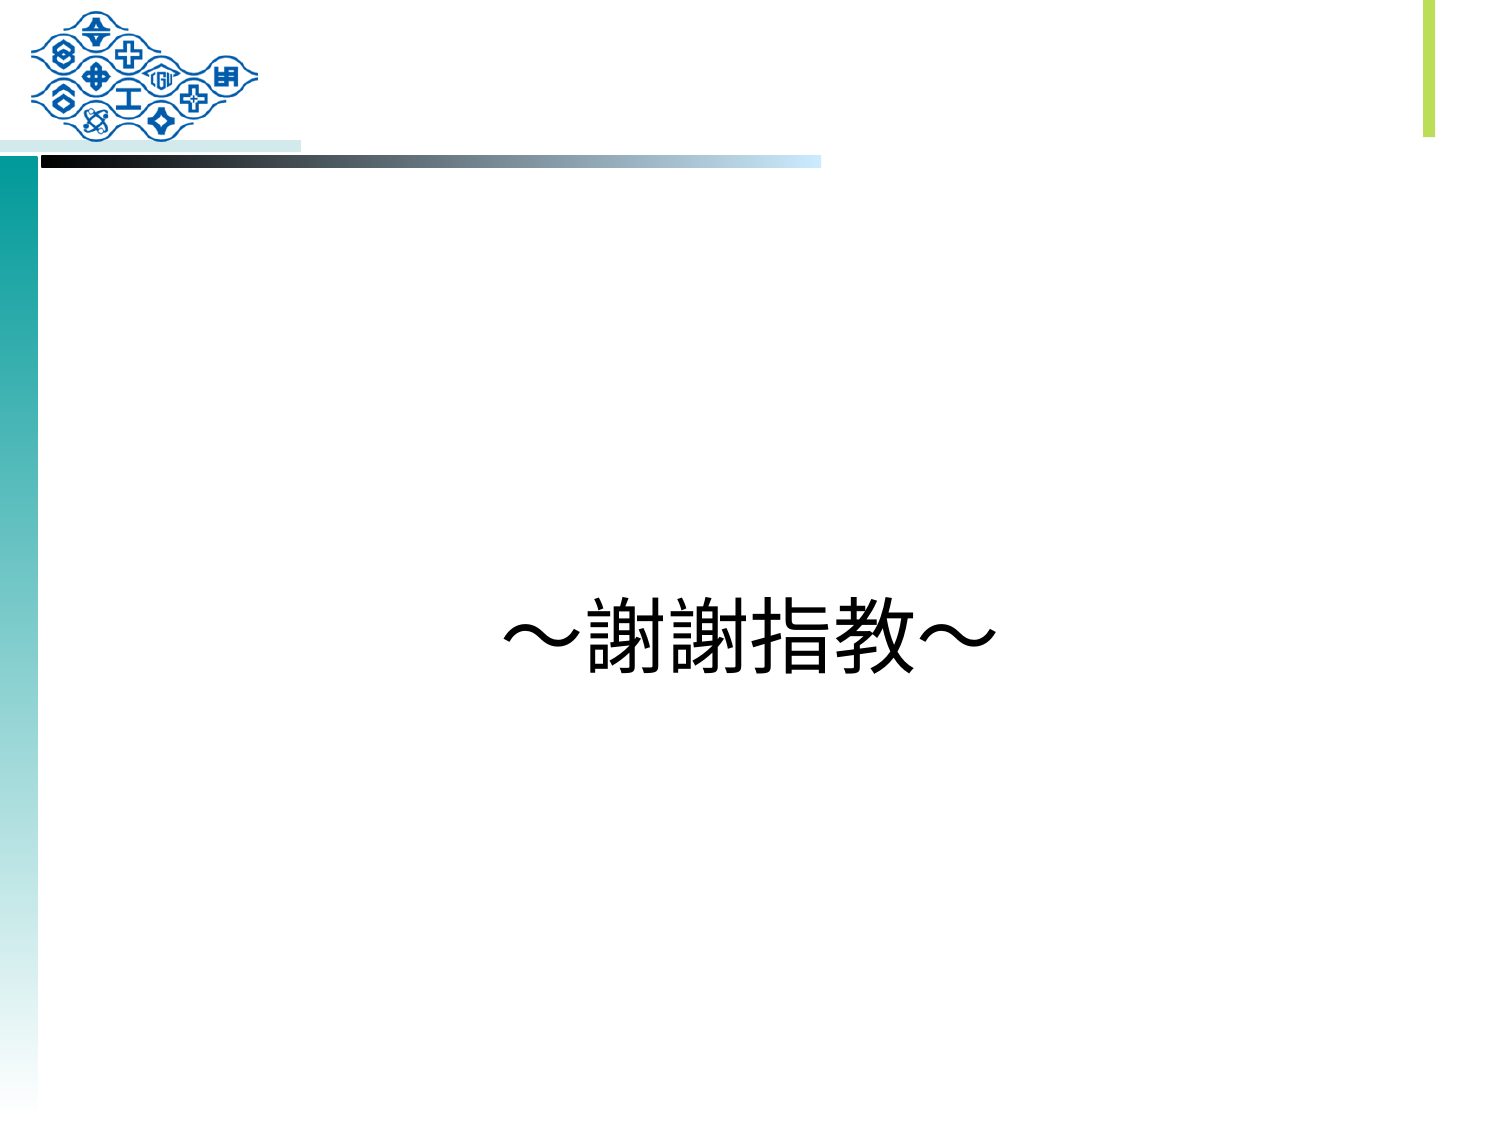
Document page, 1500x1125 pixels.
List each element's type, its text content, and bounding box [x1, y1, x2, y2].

list ～謝謝指教～ [75, 262, 1425, 1005]
picture [25, 8, 263, 145]
